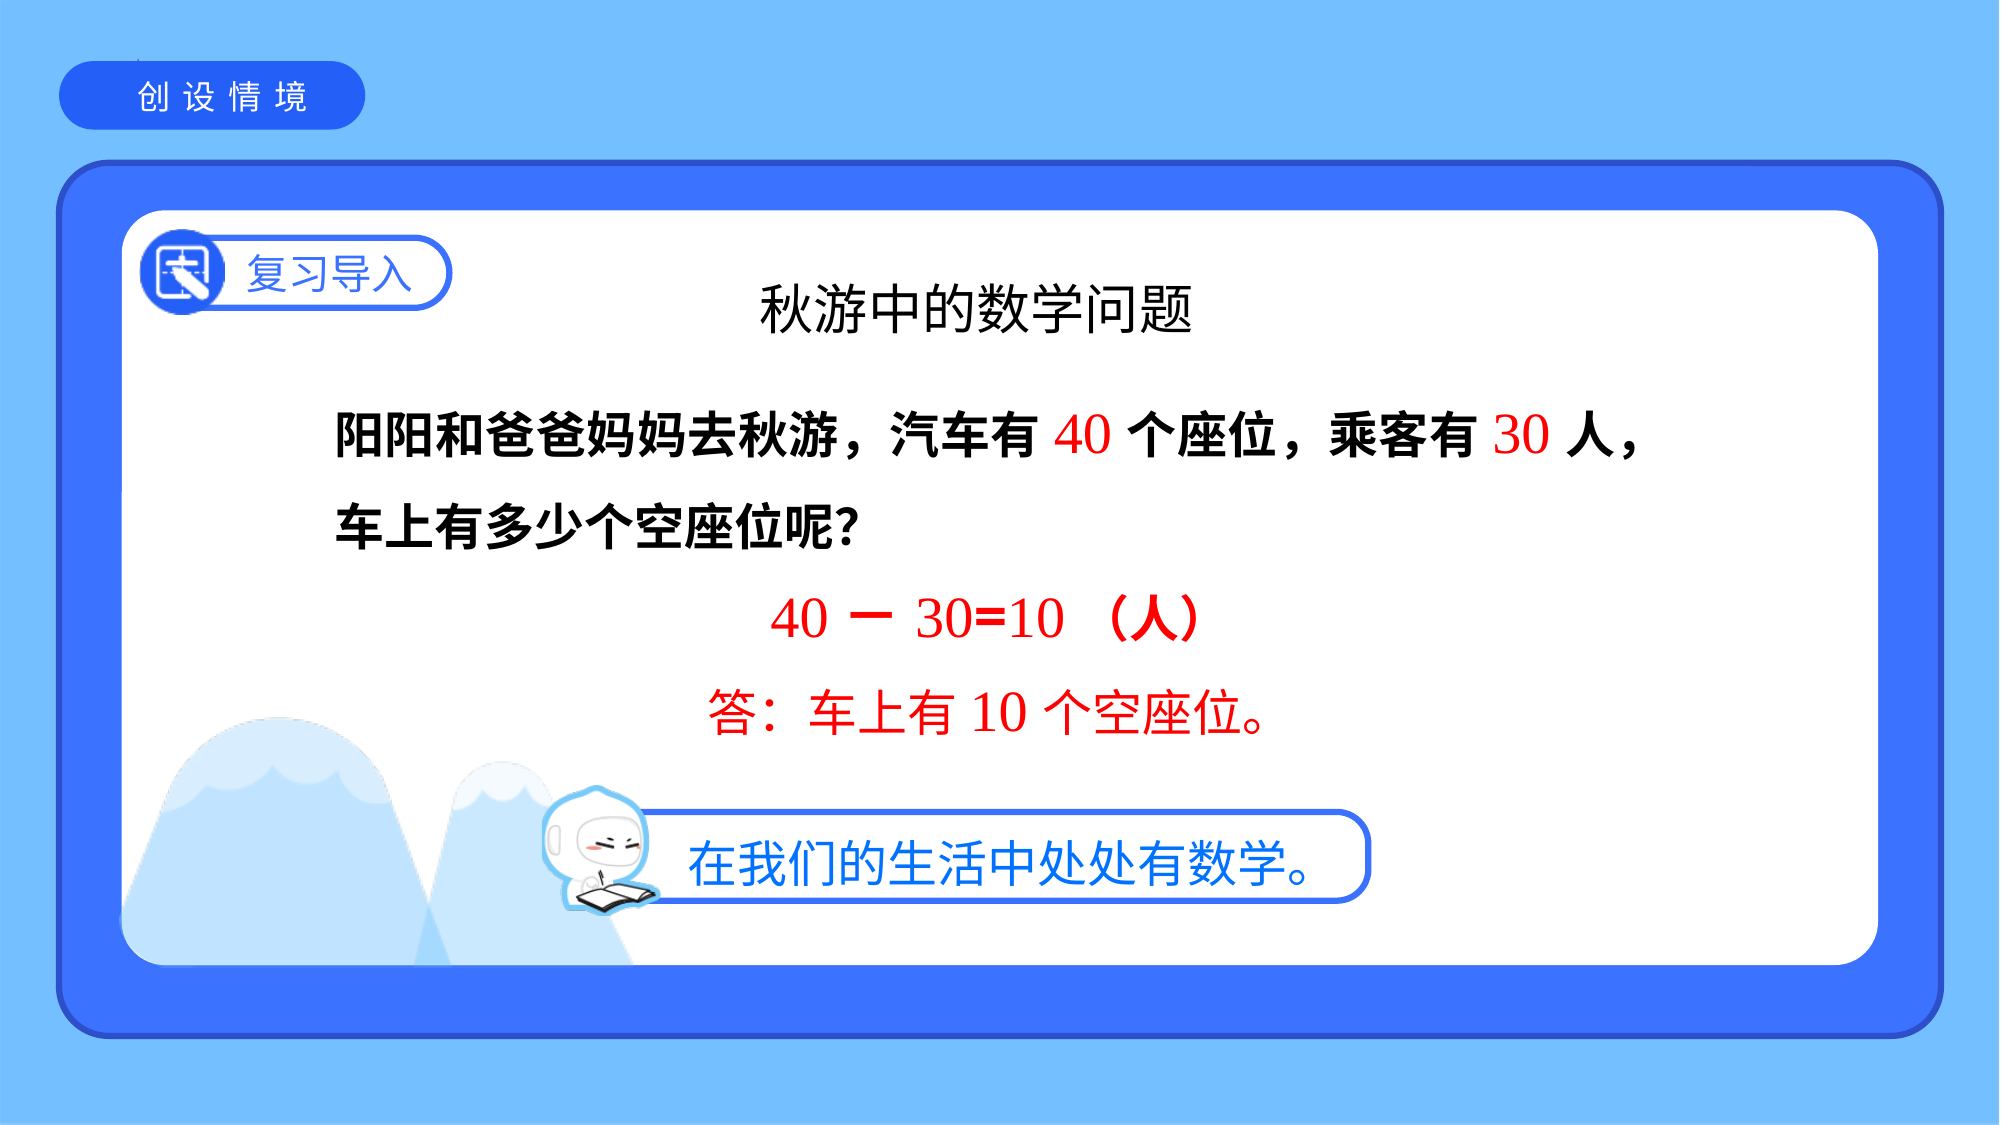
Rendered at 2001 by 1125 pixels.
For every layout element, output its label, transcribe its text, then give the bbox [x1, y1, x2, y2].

text_box 阳阳和爸爸妈妈去秋游，汽车有40个座位，乘客有30人，车上有多少个空座位呢？ [319, 353, 1681, 563]
text_box 答：车上有10个空座位。 [556, 666, 1444, 751]
text_box 40－30=10（人） [556, 571, 1444, 657]
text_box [139, 229, 450, 315]
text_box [541, 785, 1556, 916]
text_box 创设情境 [111, 68, 333, 124]
text_box 秋游中的数学问题 [635, 268, 1318, 349]
picture [0, 0, 2000, 1125]
